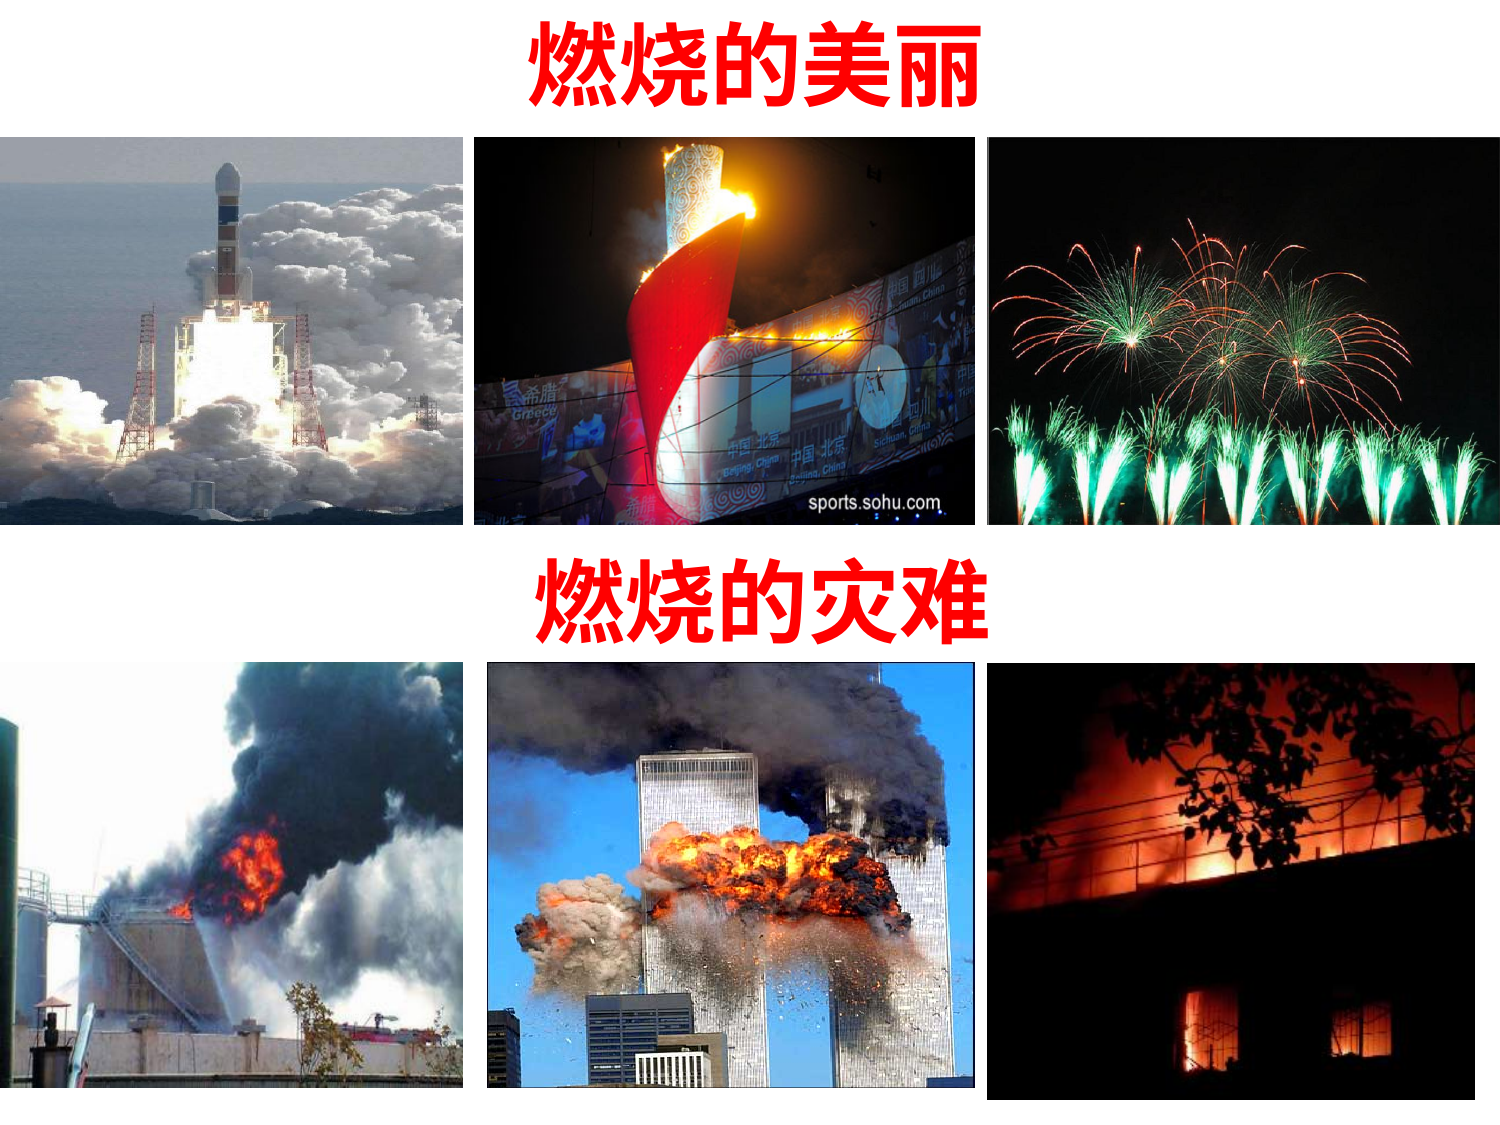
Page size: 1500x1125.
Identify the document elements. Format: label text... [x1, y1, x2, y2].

picture [0, 662, 463, 1088]
text_box 燃烧的灾难 [450, 537, 1075, 663]
picture [0, 137, 463, 526]
picture [987, 663, 1476, 1101]
picture [987, 137, 1500, 526]
text_box 燃烧的美丽 [462, 0, 1050, 125]
picture [474, 137, 976, 526]
picture [487, 662, 976, 1088]
